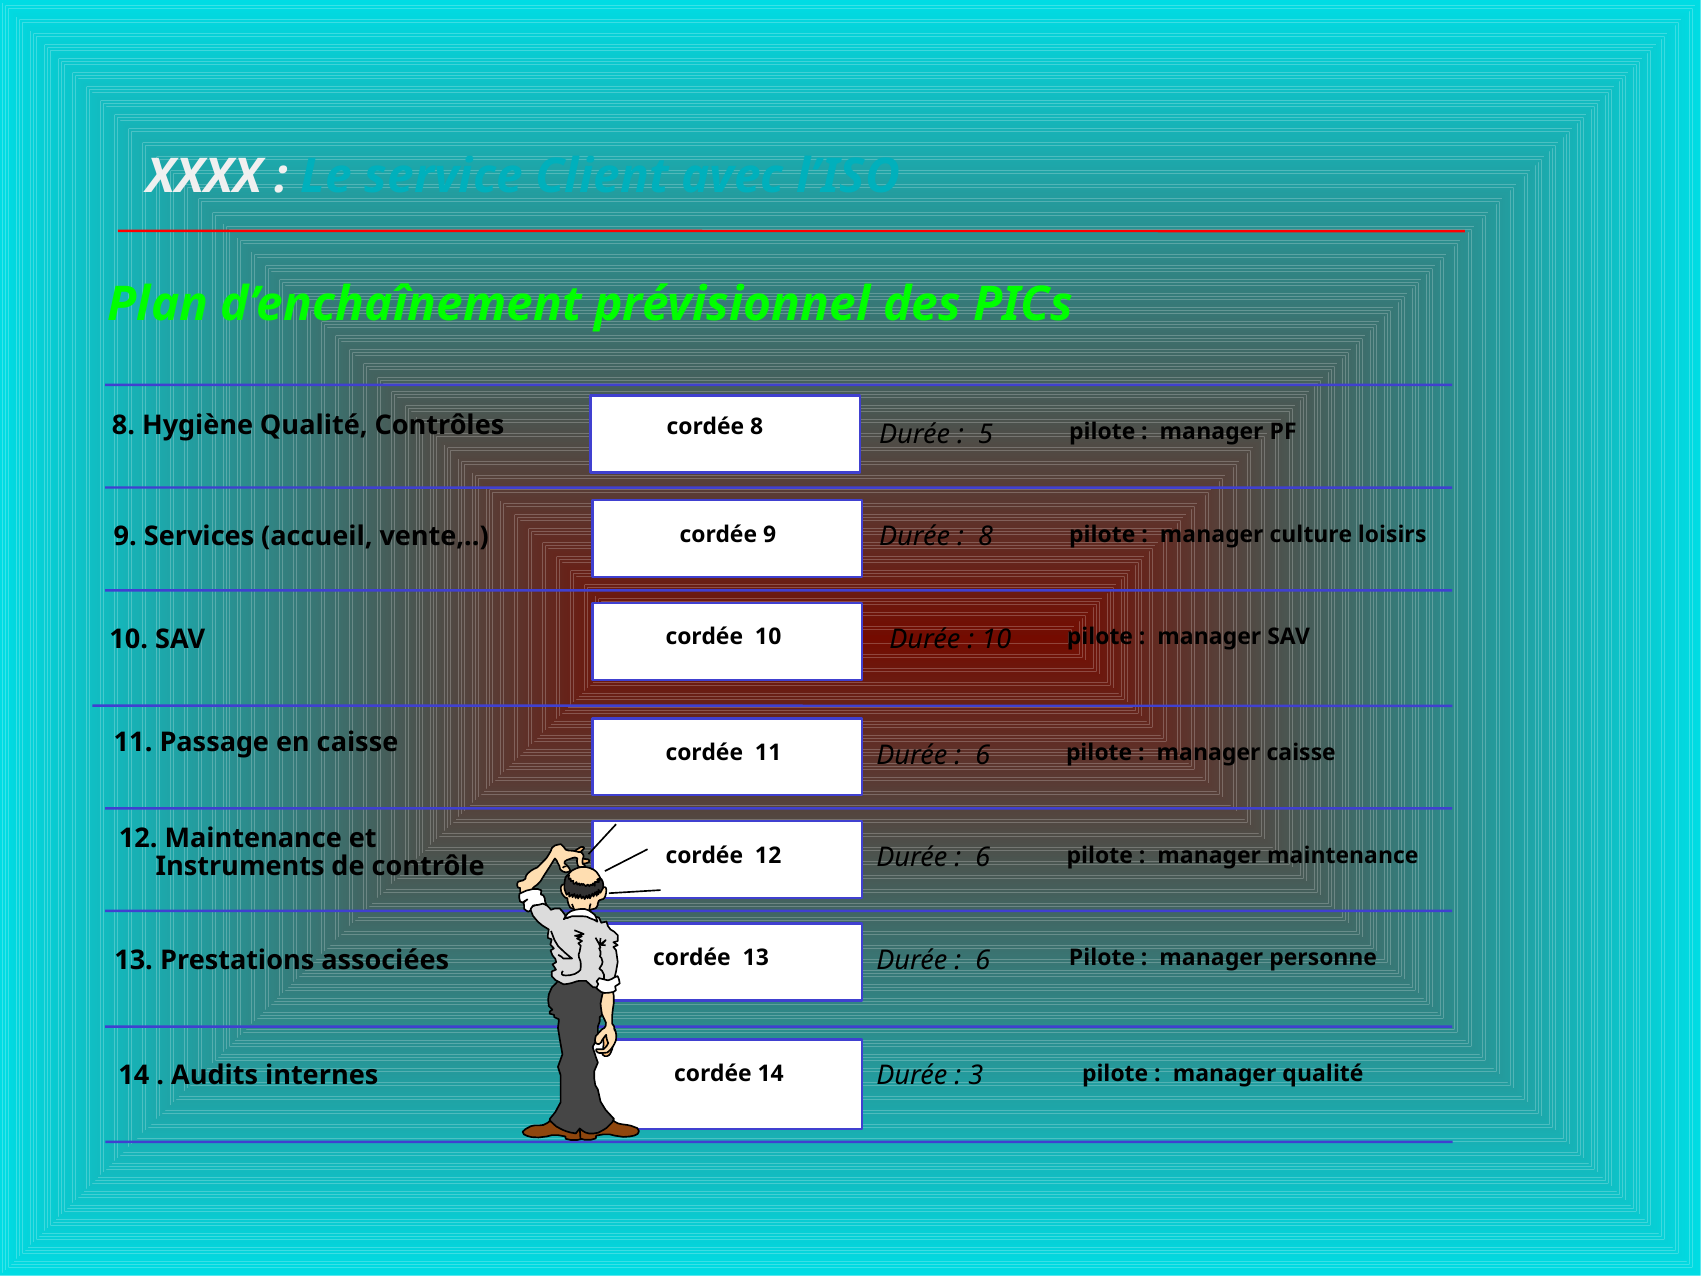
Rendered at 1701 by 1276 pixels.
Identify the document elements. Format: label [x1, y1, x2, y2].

text_box [89, 145, 1466, 1142]
